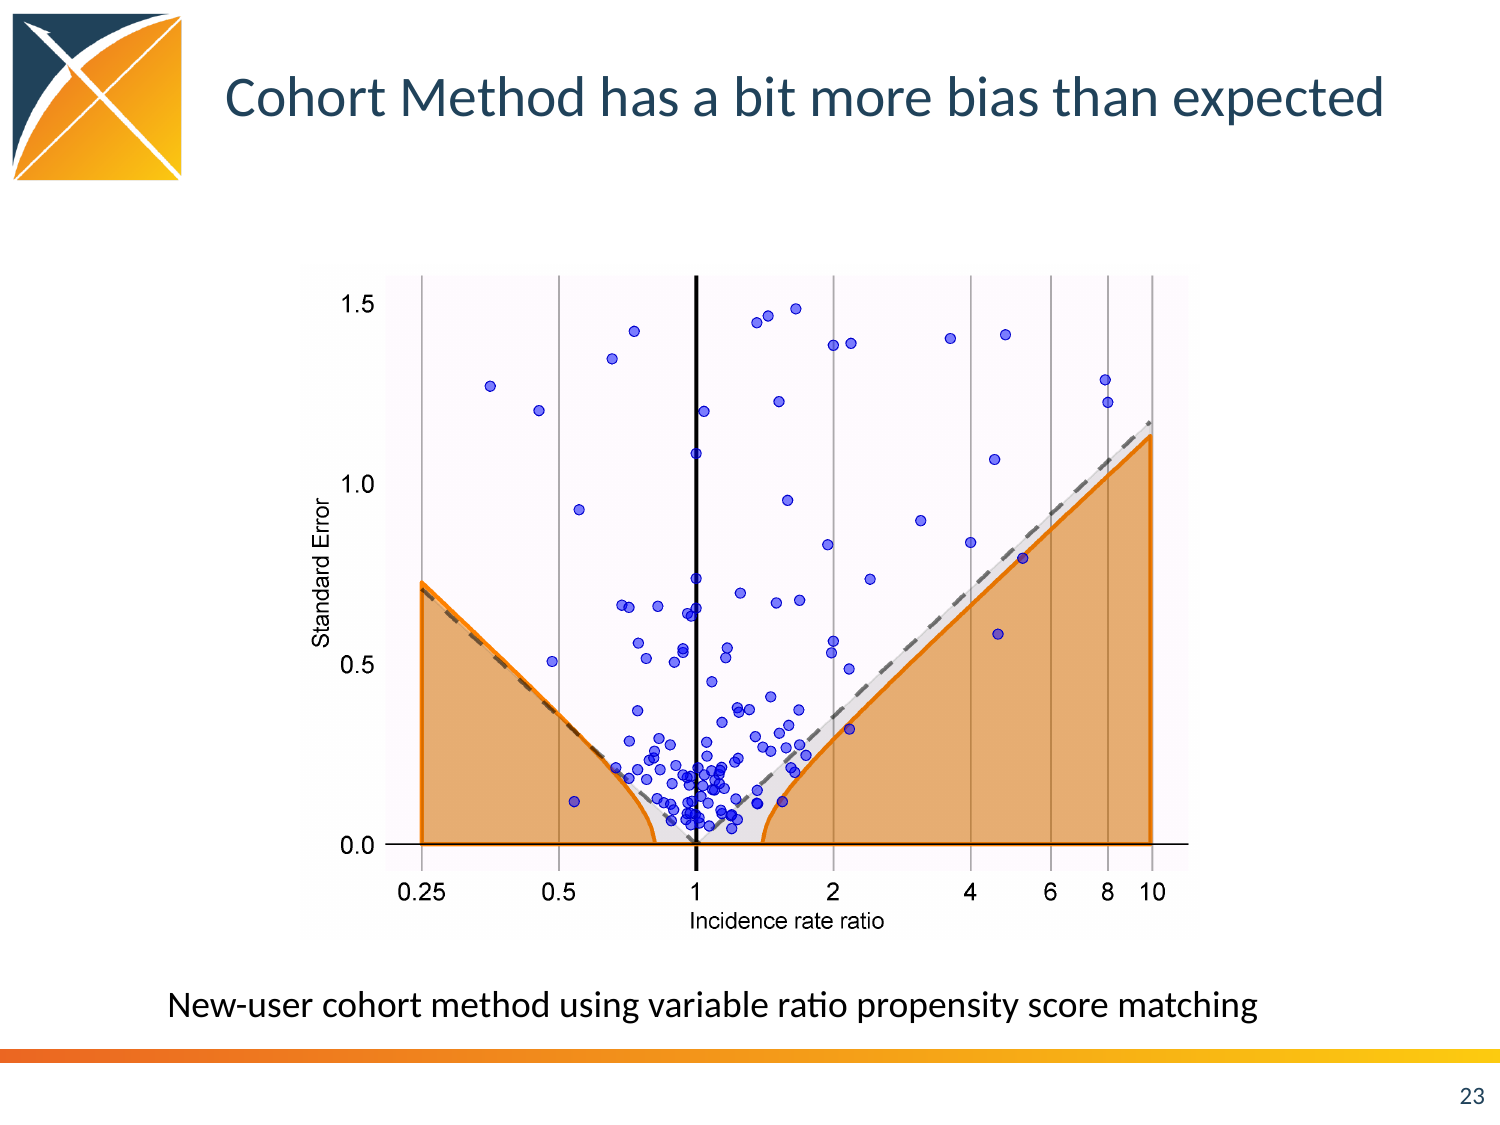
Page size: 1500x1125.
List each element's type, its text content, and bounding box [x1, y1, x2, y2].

title Cohort Method has a bit more bias than expected [187, 24, 1425, 163]
text_box New-user cohort method using variable ratio propensity score matching [152, 972, 1275, 1032]
picture [0, 0, 206, 200]
slide_number 23 [1149, 1065, 1500, 1125]
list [299, 264, 1201, 941]
